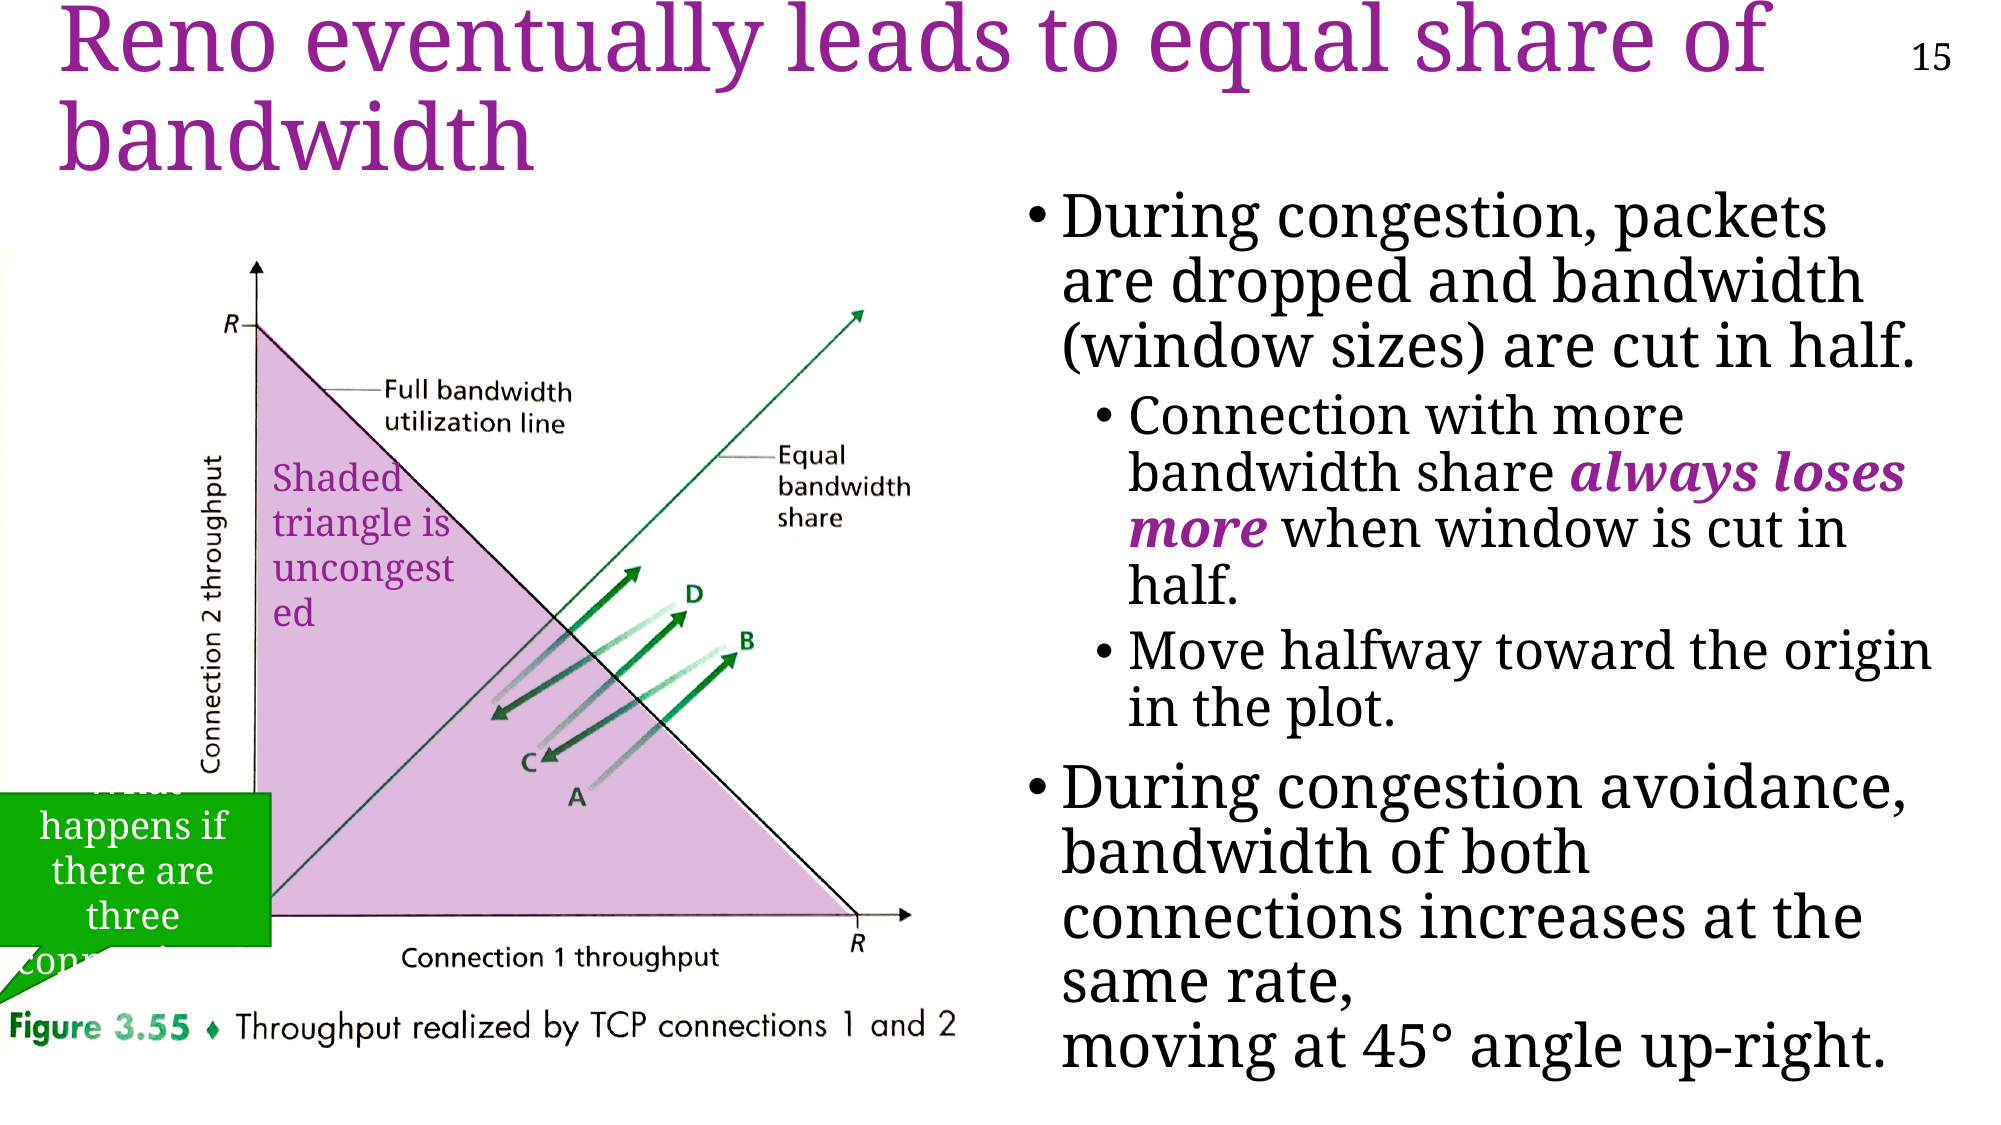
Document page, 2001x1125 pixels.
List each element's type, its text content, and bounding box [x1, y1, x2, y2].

title Reno eventually leads to equal share of bandwidth [43, 25, 1953, 158]
list During congestion, packets are dropped and bandwidth (window sizes) are cut in half. Connection with more bandwidth share always loses more when window is cut in half. Move halfway toward the origin in the plot. During congestion avoidance, bandwidth of both connections increases at the same rate, moving at 45° angle up-right. [1012, 177, 1953, 1101]
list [0, 250, 988, 1060]
